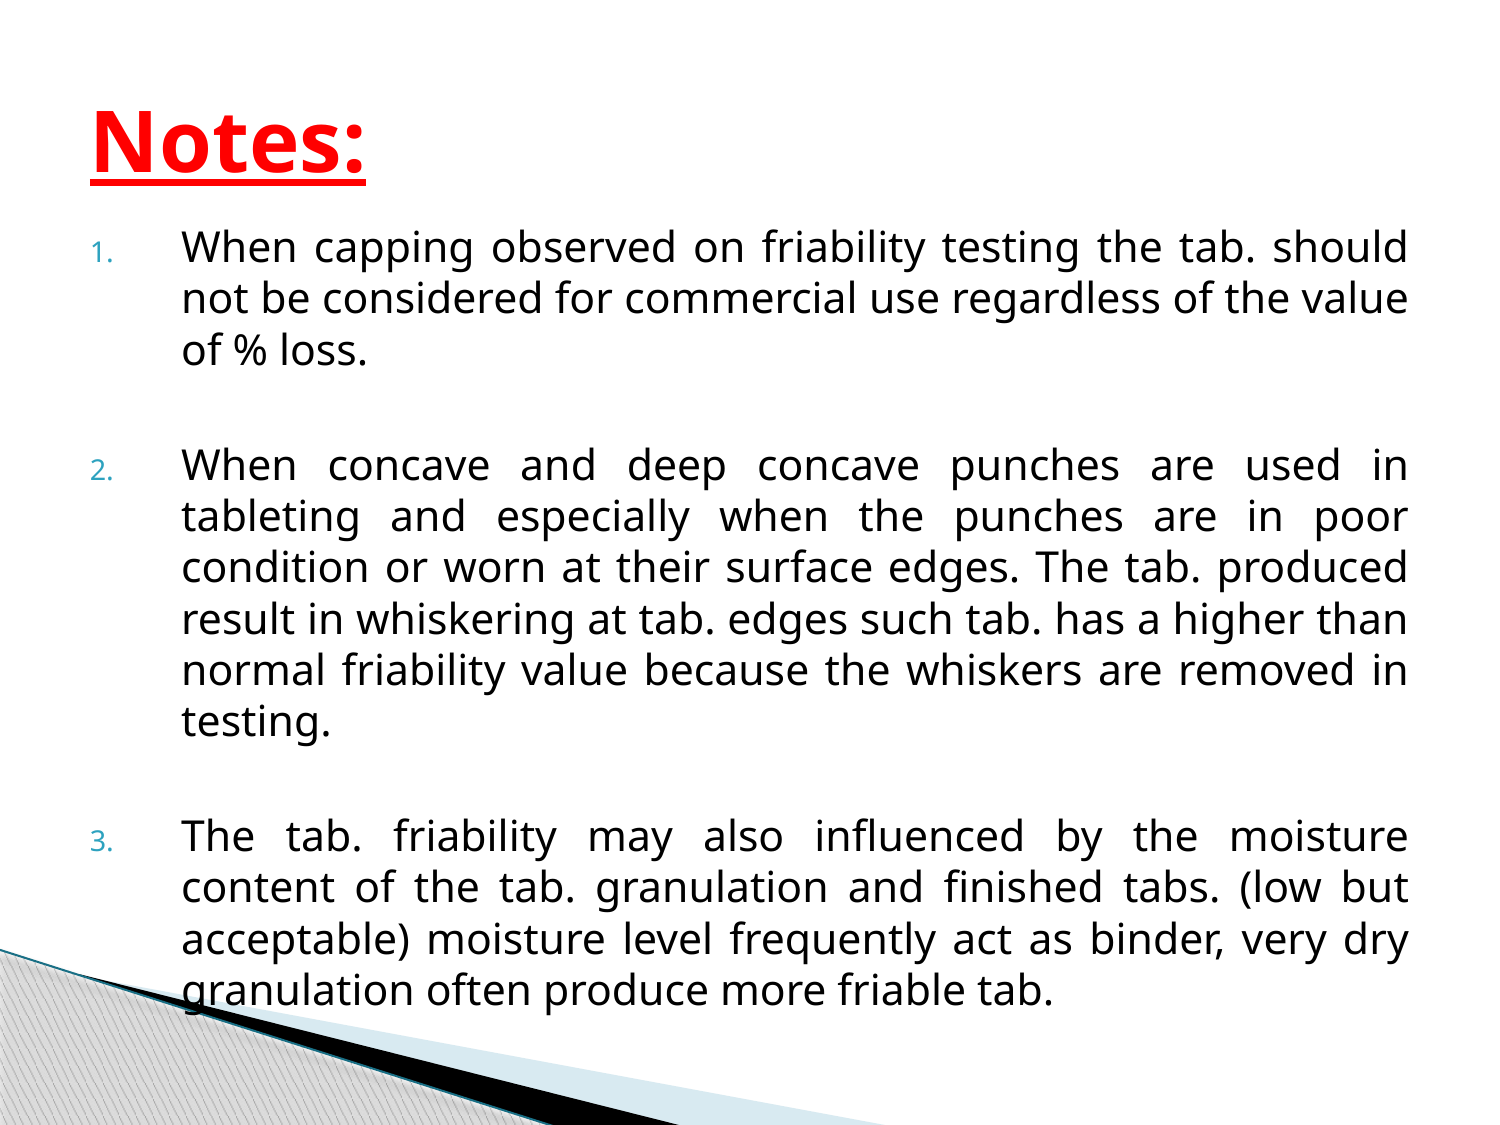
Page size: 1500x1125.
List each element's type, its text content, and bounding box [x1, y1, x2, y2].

title Notes: [75, 45, 1425, 233]
list When capping observed on friability testing the tab. should not be considered for commercial use regardless of the value of % loss. When concave and deep concave punches are used in tableting and especially when the punches are in poor condition or worn at their surface edges. The tab. produced result in whiskering at tab. edges such tab. has a higher than normal friability value because the whiskers are removed in testing. The tab. friability may also influenced by the moisture content of the tab. granulation and finished tabs. (low but acceptable) moisture level frequently act as binder, very dry granulation often produce more friable tab. [75, 233, 1425, 1025]
